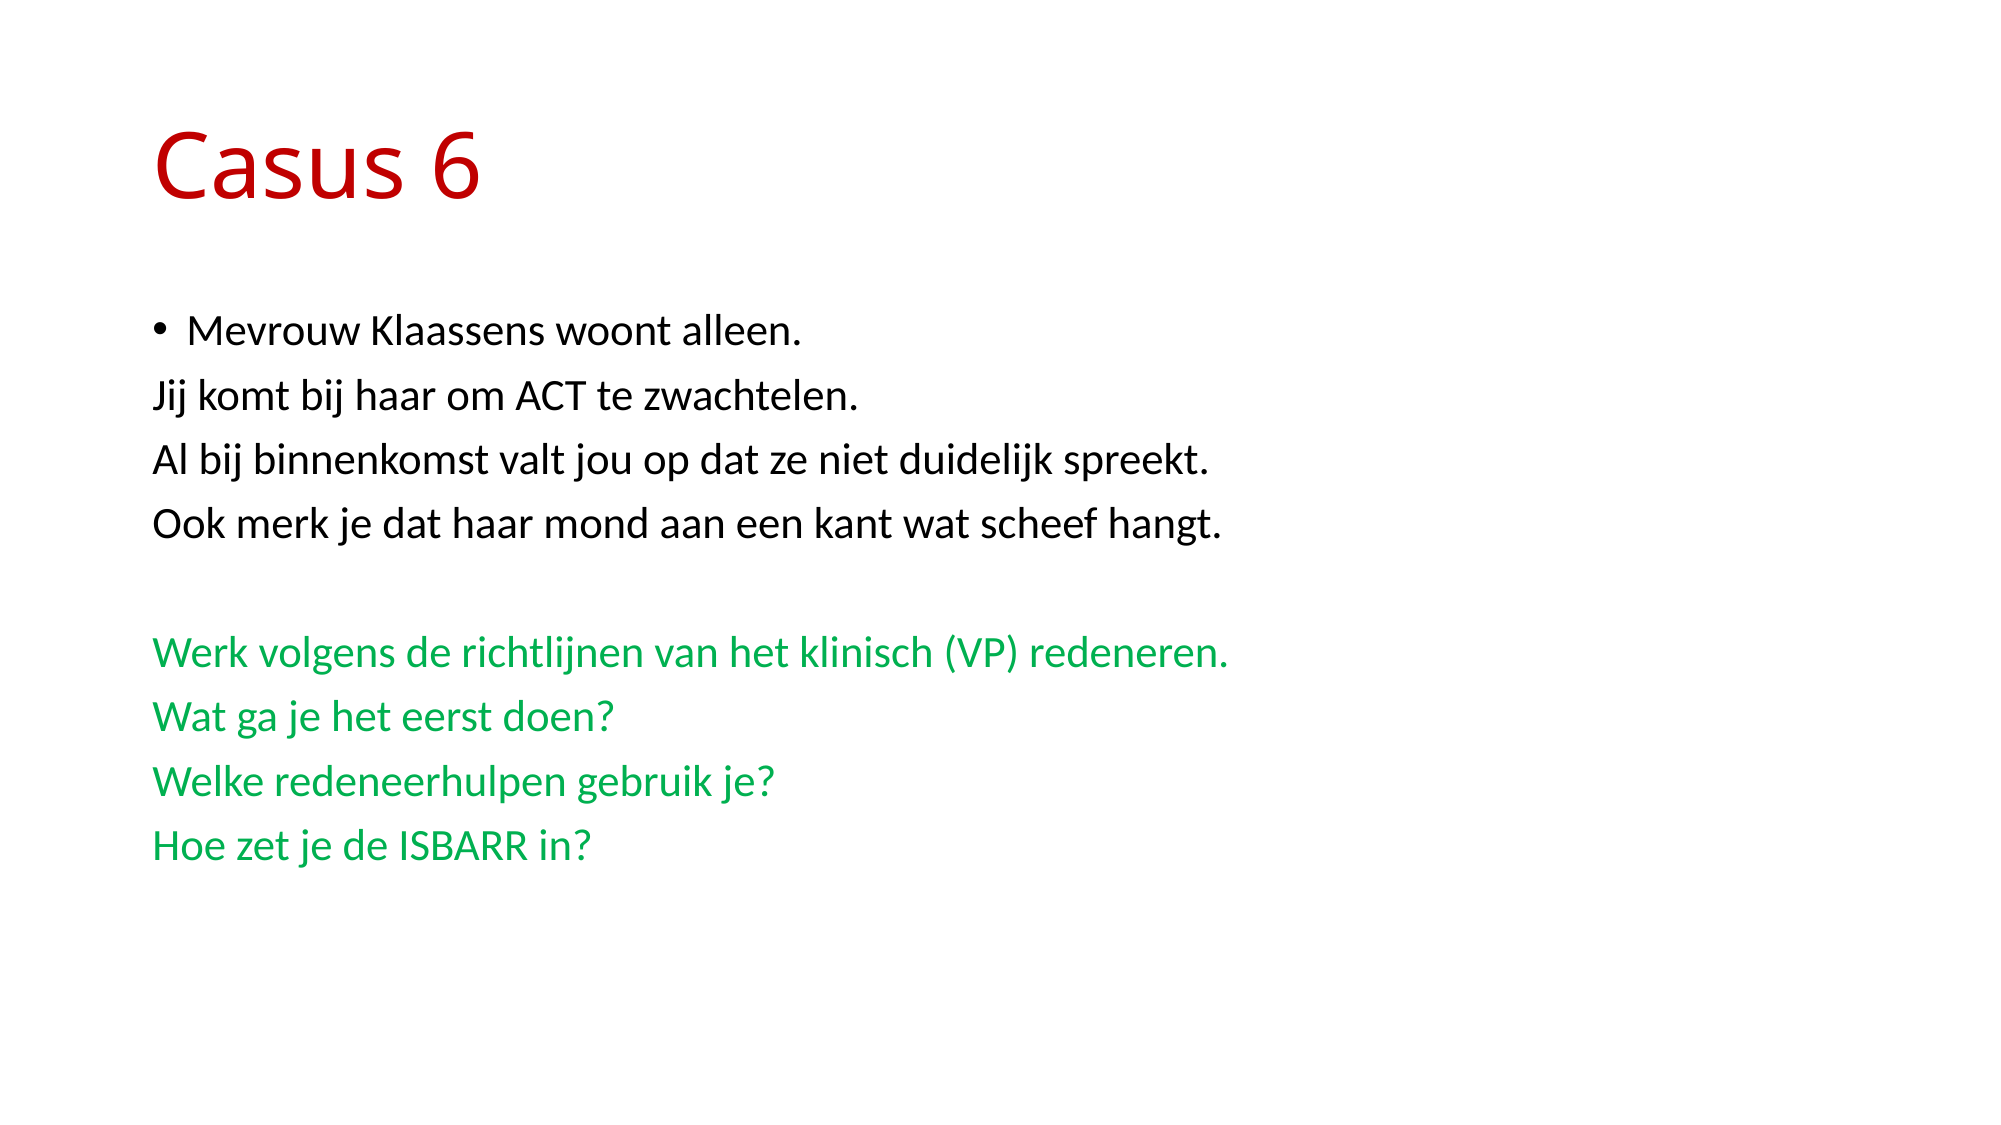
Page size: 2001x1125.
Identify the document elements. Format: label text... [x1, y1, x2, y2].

title Casus 6 [137, 59, 1863, 278]
list Mevrouw Klaassens woont alleen. Jij komt bij haar om ACT te zwachtelen. Al bij binnenkomst valt jou op dat ze niet duidelijk spreekt. Ook merk je dat haar mond aan een kant wat scheef hangt. Werk volgens de richtlijnen van het klinisch (VP) redeneren. Wat ga je het eerst doen? Welke redeneerhulpen gebruik je? Hoe zet je de ISBARR in? [137, 299, 1863, 1014]
